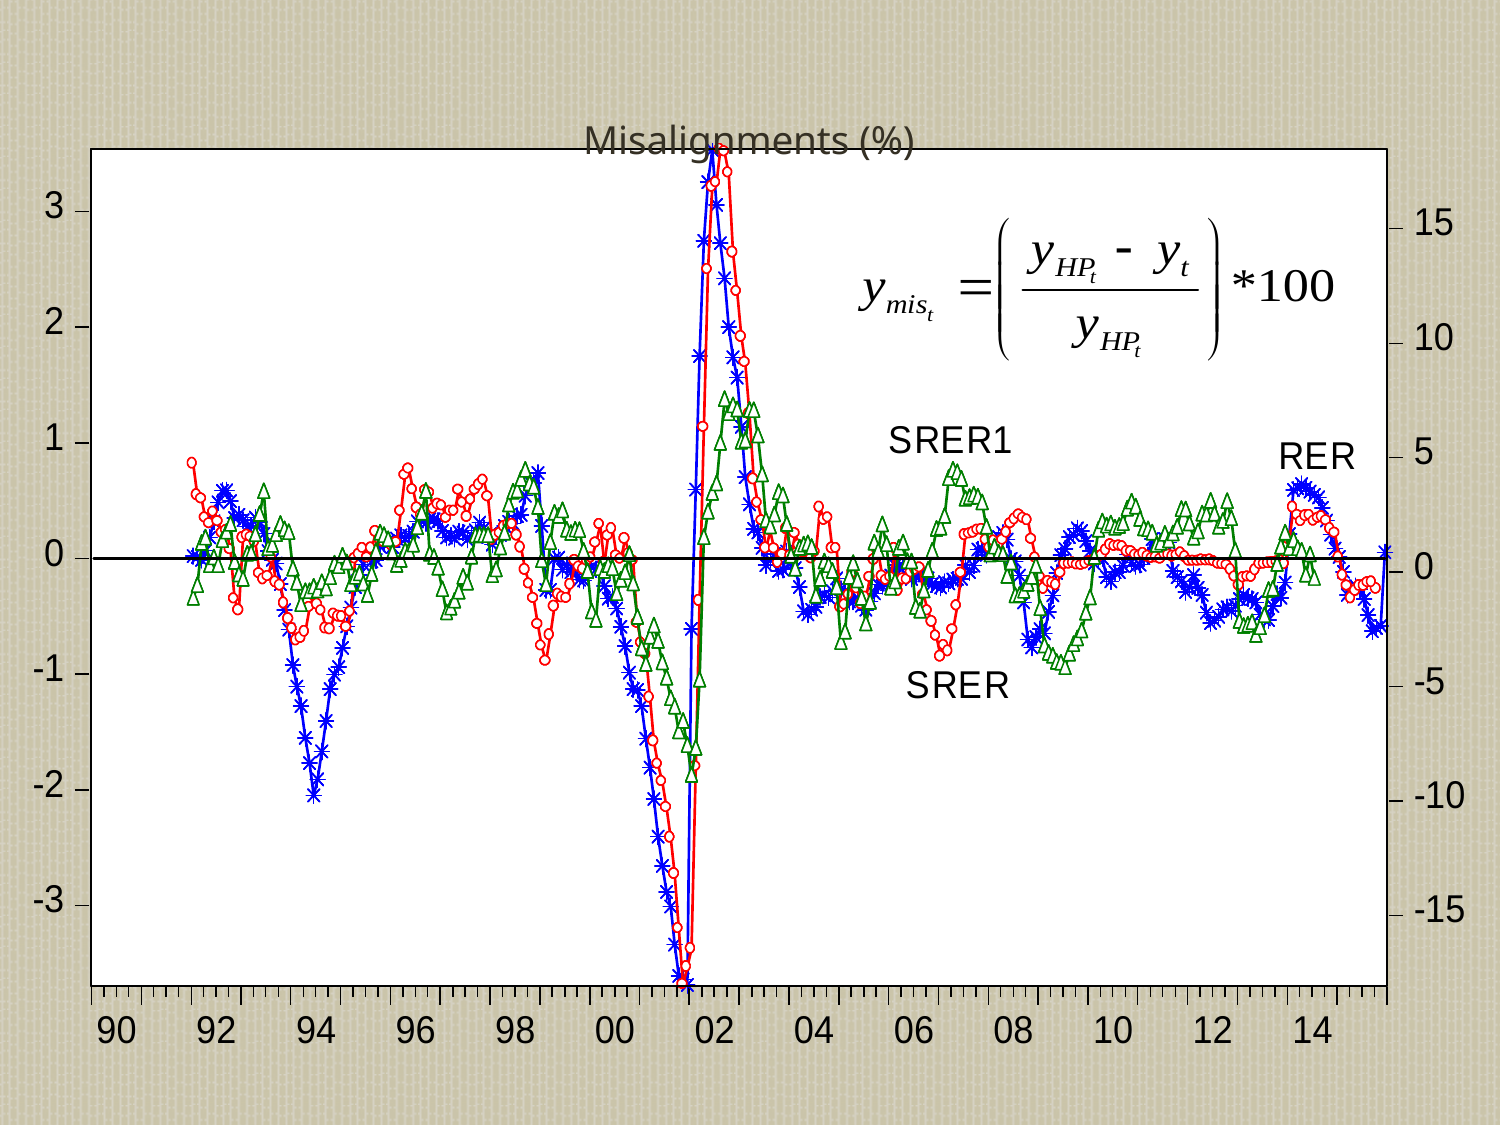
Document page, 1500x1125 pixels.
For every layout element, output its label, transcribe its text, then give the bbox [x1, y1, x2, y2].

picture [33, 143, 1465, 1057]
table_cell *** [1465, 149, 1471, 170]
text_box Misalignments (%) [0, 63, 1499, 170]
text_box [849, 207, 1342, 373]
